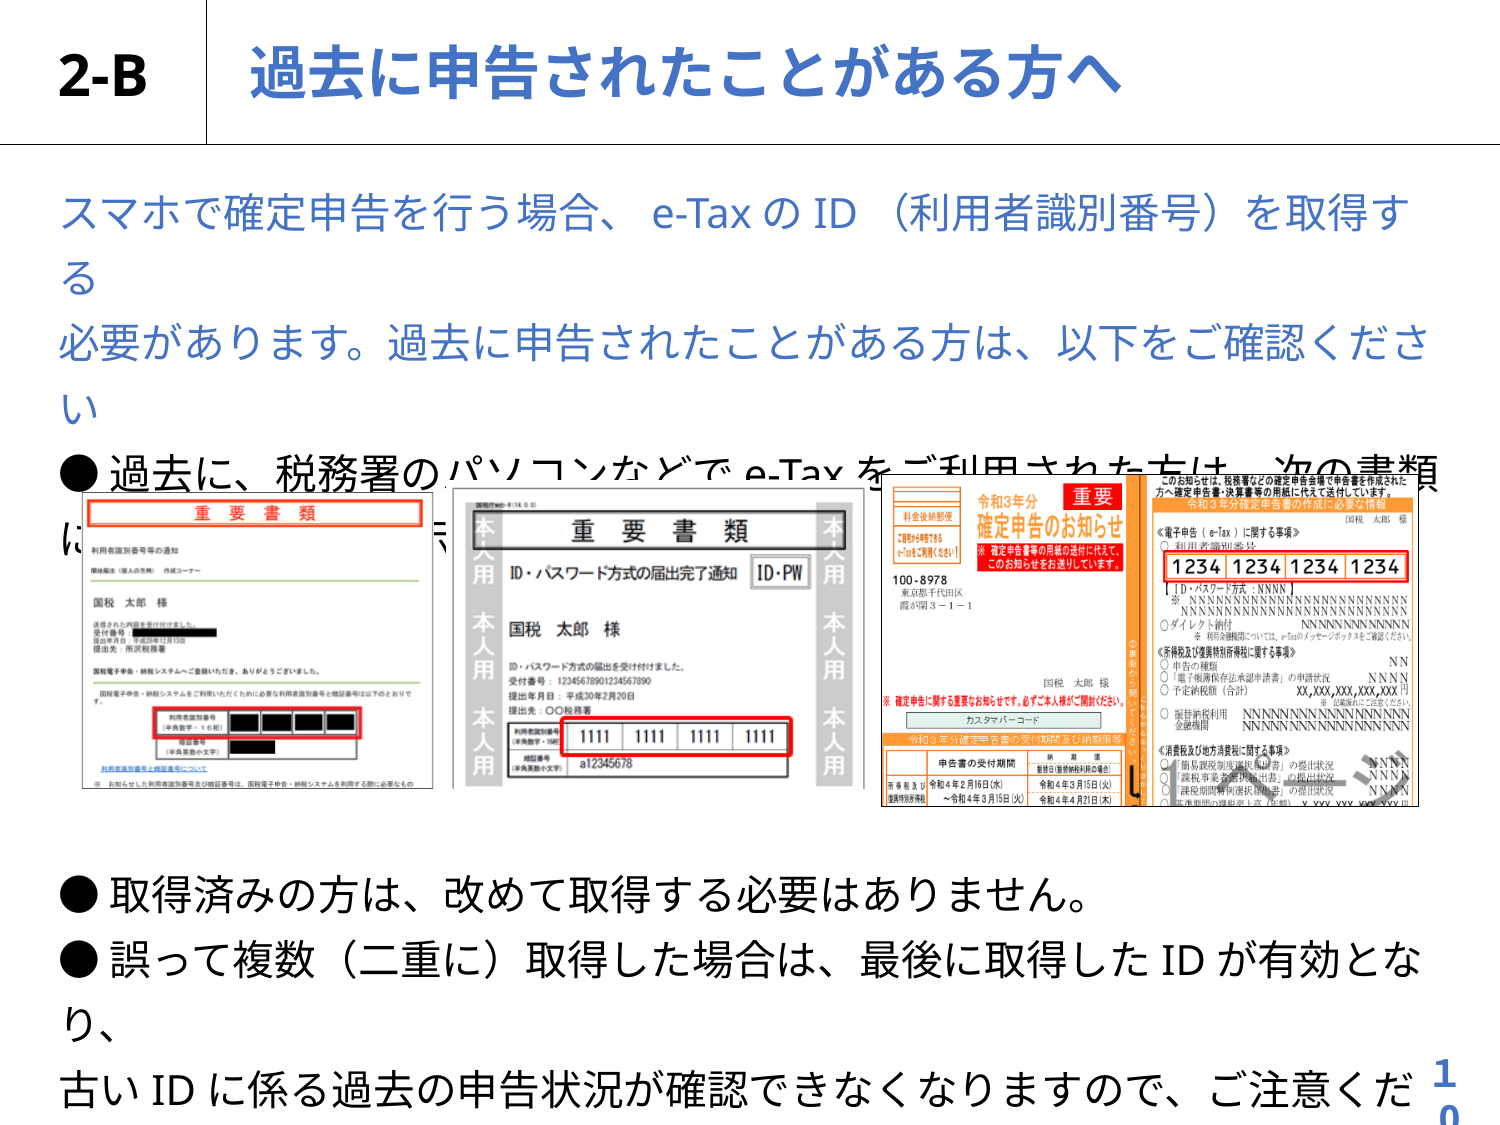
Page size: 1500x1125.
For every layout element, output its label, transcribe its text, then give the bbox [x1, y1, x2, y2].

title 2-B [0, 0, 207, 147]
text_box 過去に申告されたことがある方へ [230, 24, 1459, 119]
text_box １0 [1402, 1065, 1497, 1125]
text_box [81, 475, 1418, 807]
text_box スマホで確定申告を行う場合、e-TaxのID（利用者識別番号）を取得する 必要があります。過去に申告されたことがある方は、以下をご確認ください ●過去に、税務署のパソコンなどでe-Taxをご利用された方は、次の書類にe-TaxのIDが表示されています。 [43, 164, 1459, 454]
text_box ●取得済みの方は、改めて取得する必要はありません。 ●誤って複数（二重に）取得した場合は、最後に取得したIDが有効となり、 古いIDに係る過去の申告状況が確認できなくなりますので、ご注意ください。 [43, 846, 1459, 1066]
